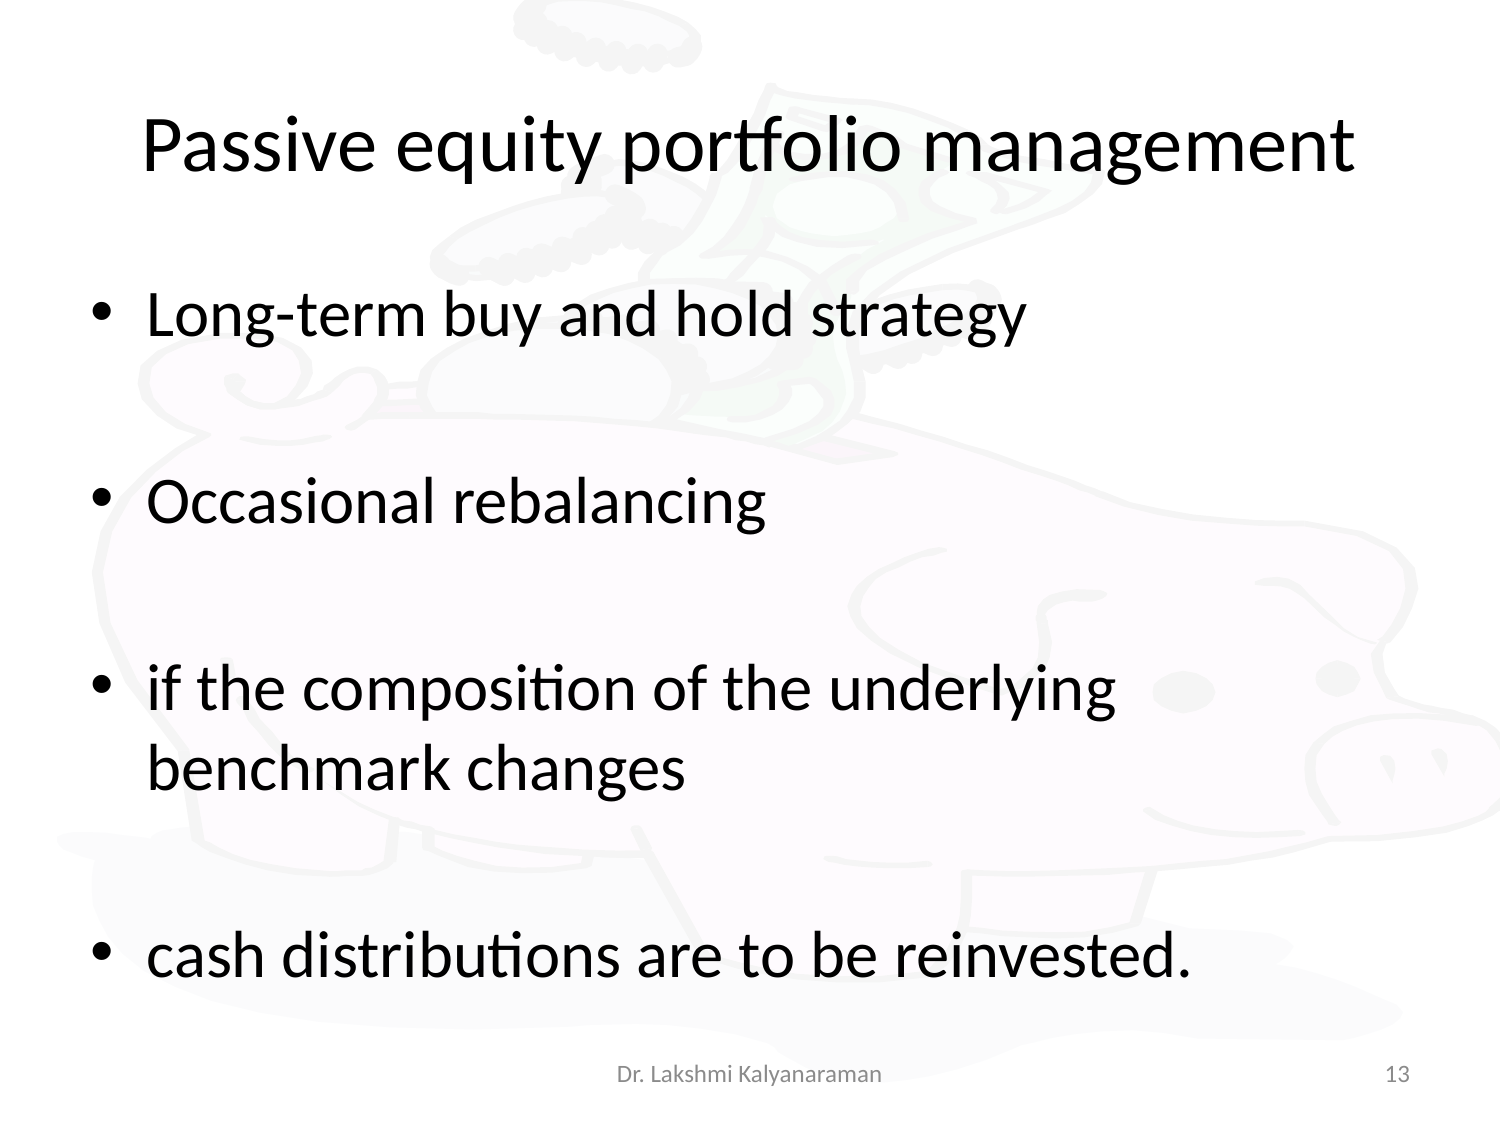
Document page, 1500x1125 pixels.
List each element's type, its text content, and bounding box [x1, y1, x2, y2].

list Long-term buy and hold strategy Occasional rebalancing if the composition of the underlying benchmark changes cash distributions are to be reinvested. [75, 262, 1425, 1005]
title Passive equity portfolio management [75, 45, 1425, 233]
footer Dr. Lakshmi Kalyanaraman [512, 1042, 988, 1103]
slide_number 13 [1074, 1042, 1425, 1103]
